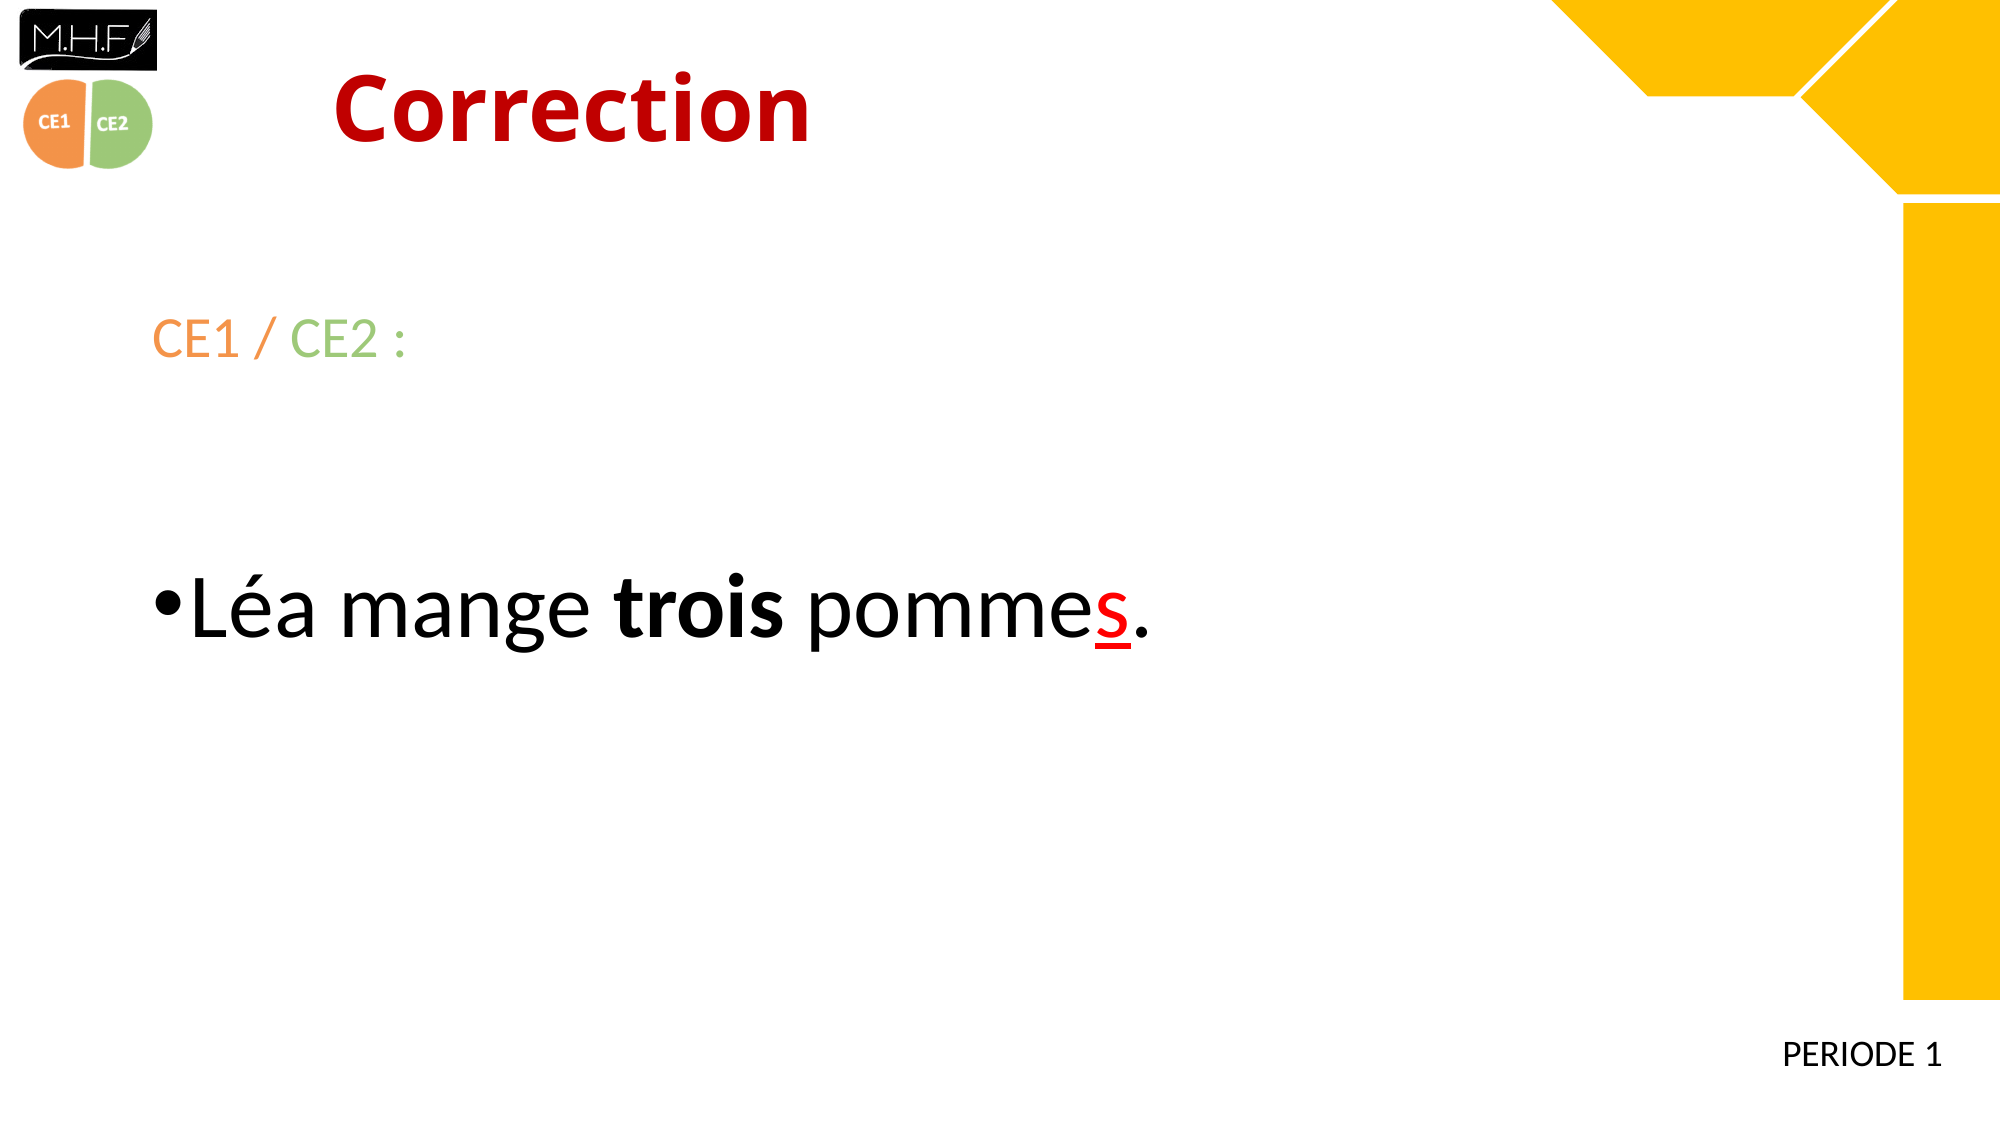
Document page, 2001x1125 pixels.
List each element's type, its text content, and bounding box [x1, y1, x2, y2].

text_box [1902, 202, 2000, 1001]
text_box [1799, 0, 2000, 196]
text_box PERIODE 1 [1362, 1021, 1967, 1125]
text_box [1549, 0, 1892, 98]
title Correction [316, 3, 1863, 221]
list CE1 / CE2 : Léa mange trois pommes. [137, 299, 1863, 1014]
picture [1, 7, 177, 207]
